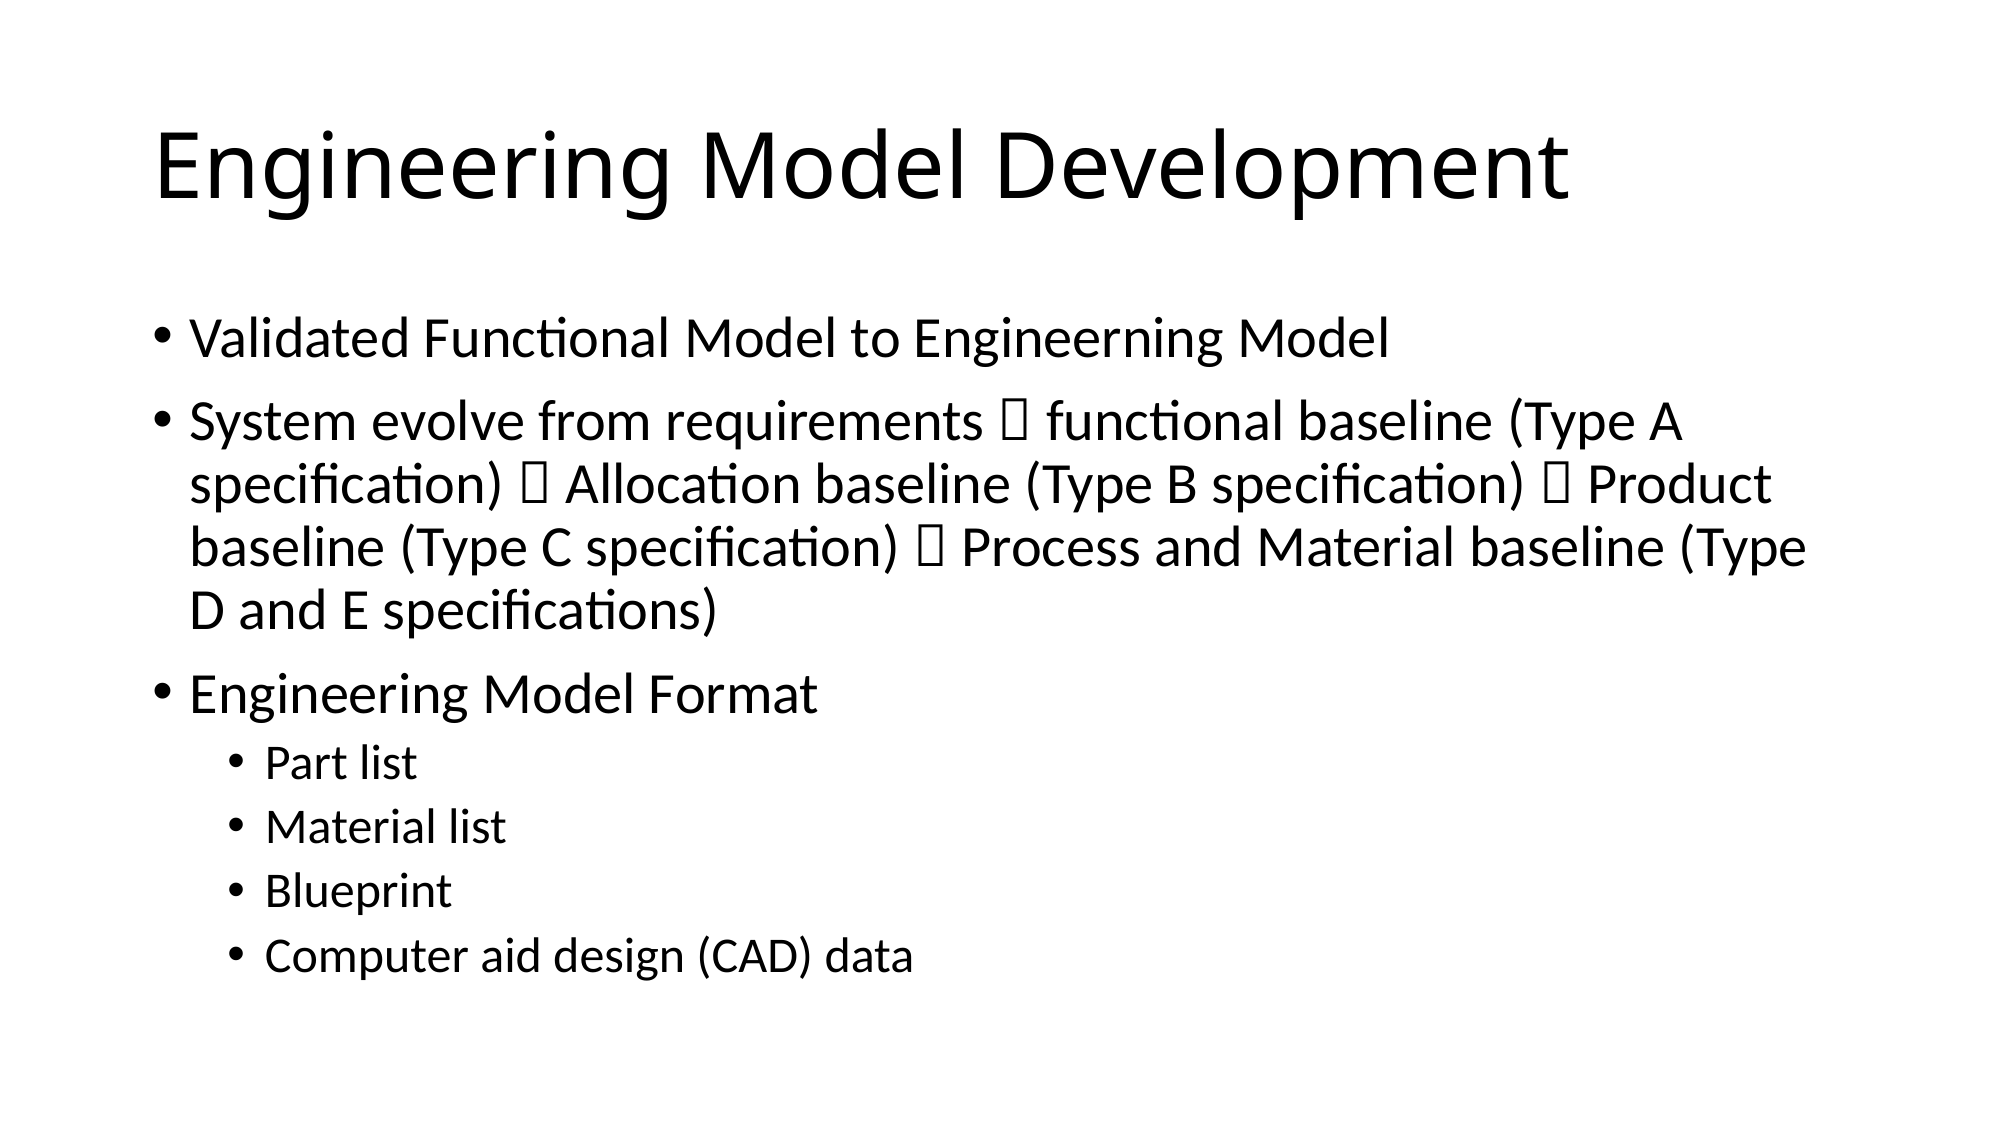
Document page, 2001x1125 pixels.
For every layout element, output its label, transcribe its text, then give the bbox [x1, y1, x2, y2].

title Engineering Model Development [137, 59, 1863, 278]
list Validated Functional Model to Engineerning Model System evolve from requirements  functional baseline (Type A specification)  Allocation baseline (Type B specification)  Product baseline (Type C specification)  Process and Material baseline (Type D and E specifications) Engineering Model Format Part list Material list Blueprint Computer aid design (CAD) data [137, 299, 1863, 1014]
